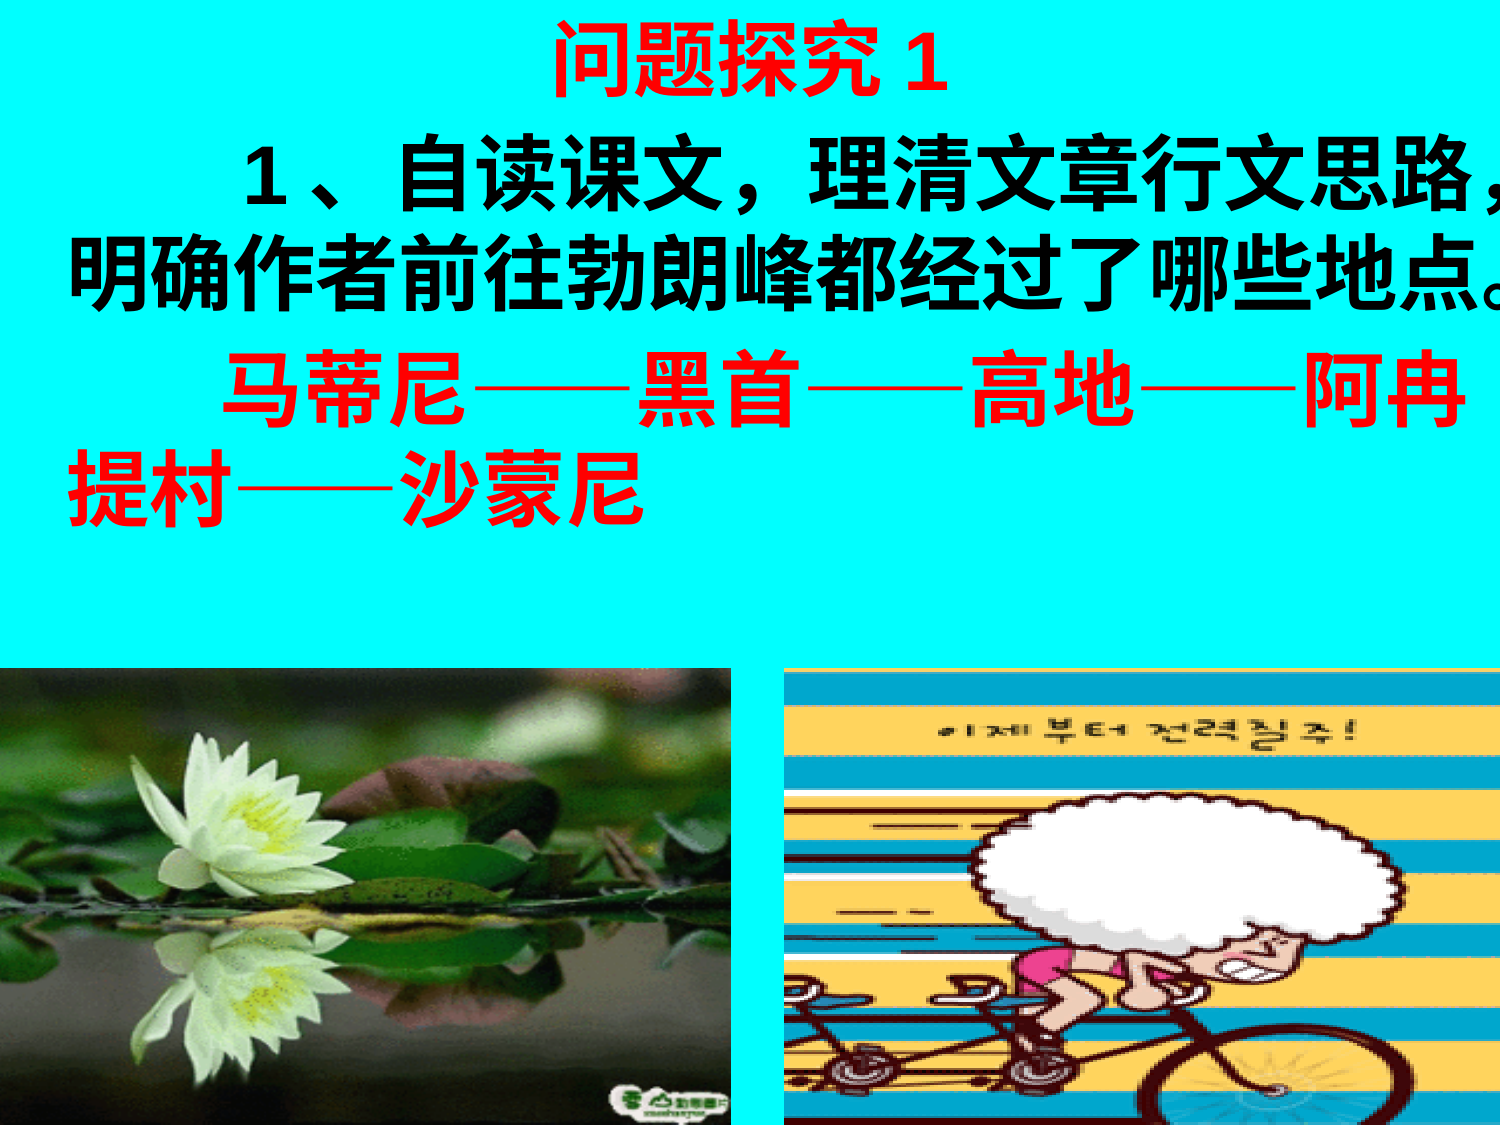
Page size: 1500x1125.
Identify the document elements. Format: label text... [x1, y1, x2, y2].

picture [0, 668, 731, 1125]
list 1、自读课文，理清文章行文思路，明确作者前往勃朗峰都经过了哪些地点。 马蒂尼——黑首——高地——阿冉提村——沙蒙尼 [0, 113, 1500, 1125]
title 问题探究1 [74, 0, 1426, 113]
picture [784, 668, 1500, 1125]
